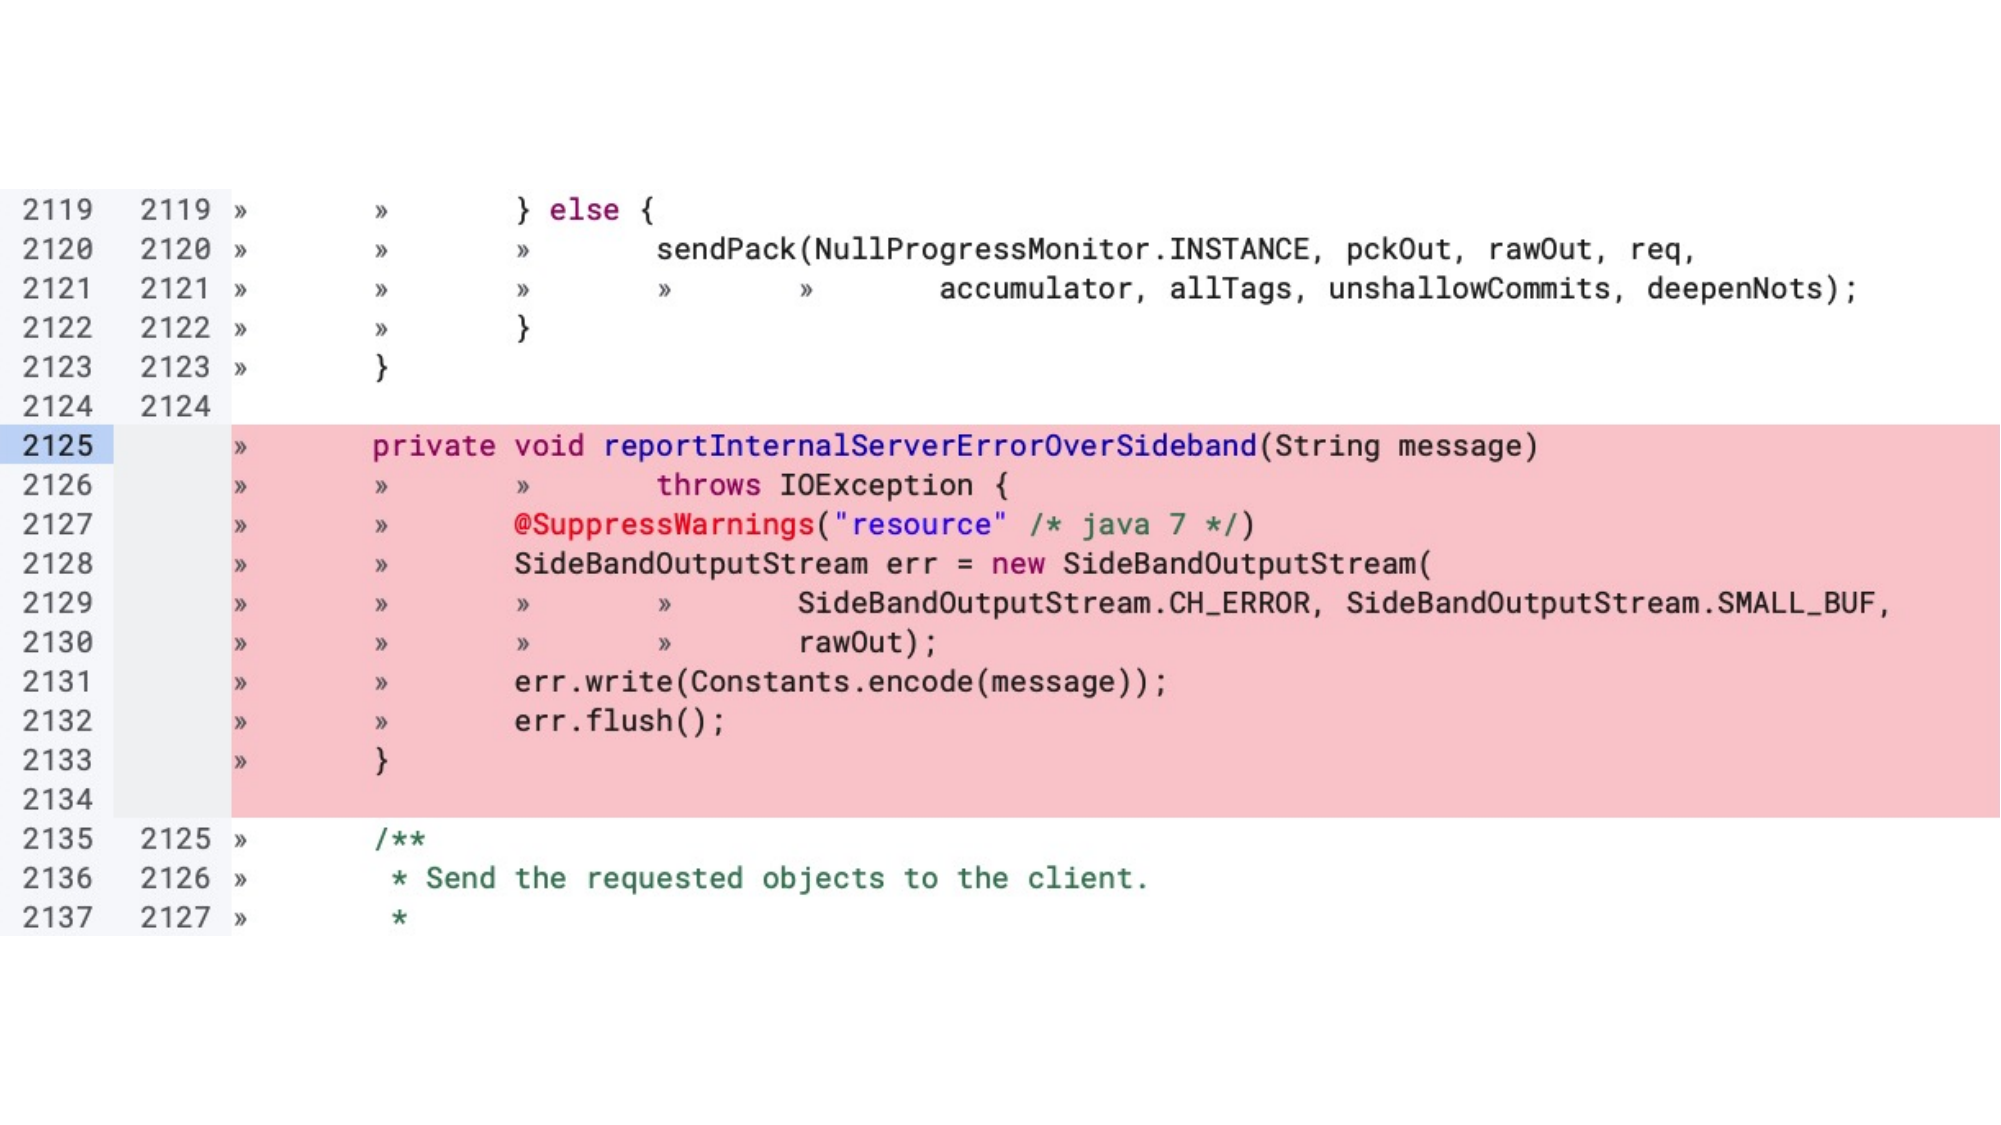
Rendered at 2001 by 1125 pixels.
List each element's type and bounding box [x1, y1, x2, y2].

picture [0, 189, 2000, 936]
